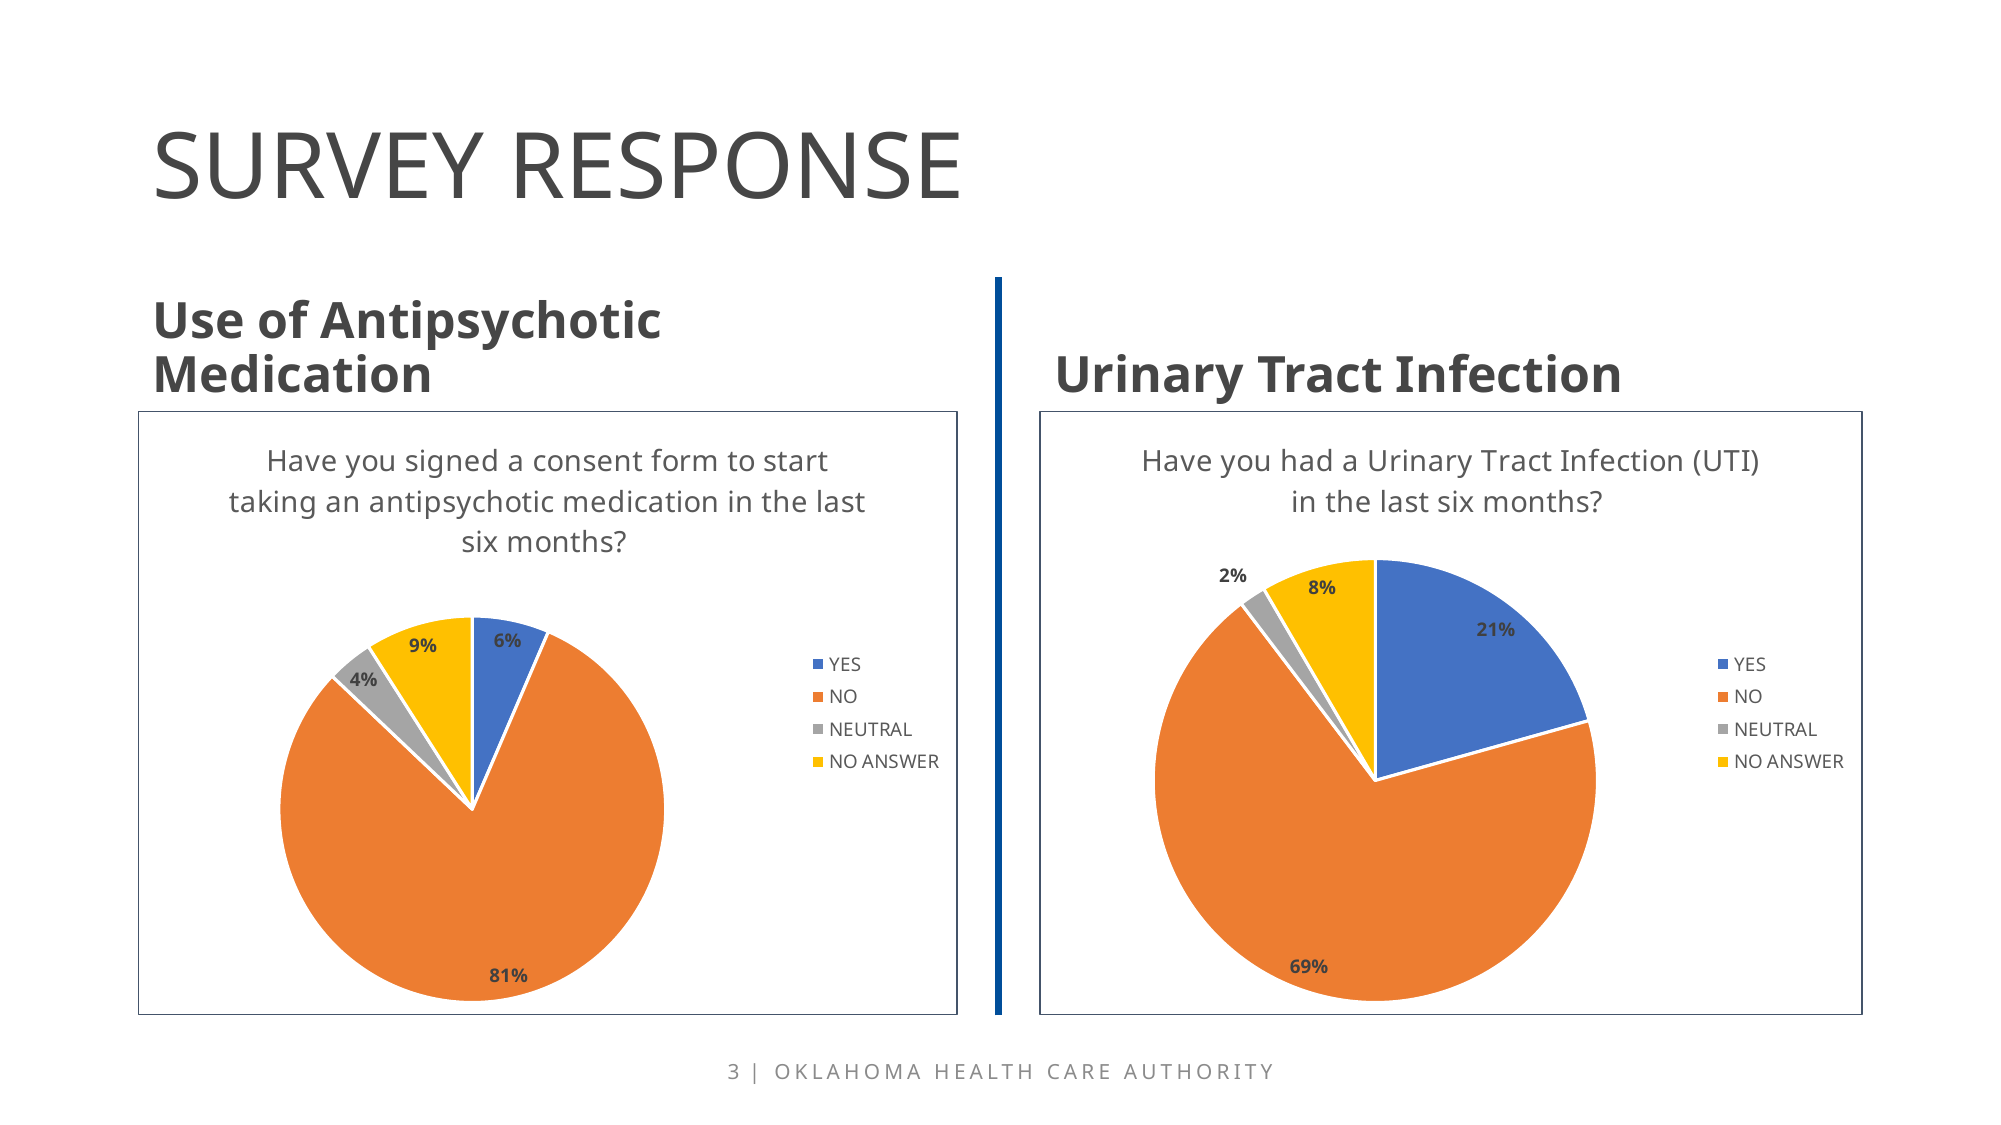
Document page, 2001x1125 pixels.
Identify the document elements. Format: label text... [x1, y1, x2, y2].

title Survey response [137, 59, 1863, 278]
chart [137, 410, 958, 1016]
chart [1038, 410, 1863, 1016]
list Urinary Tract Infection [1039, 275, 1863, 410]
list Use of Antipsychotic Medication [137, 275, 958, 410]
